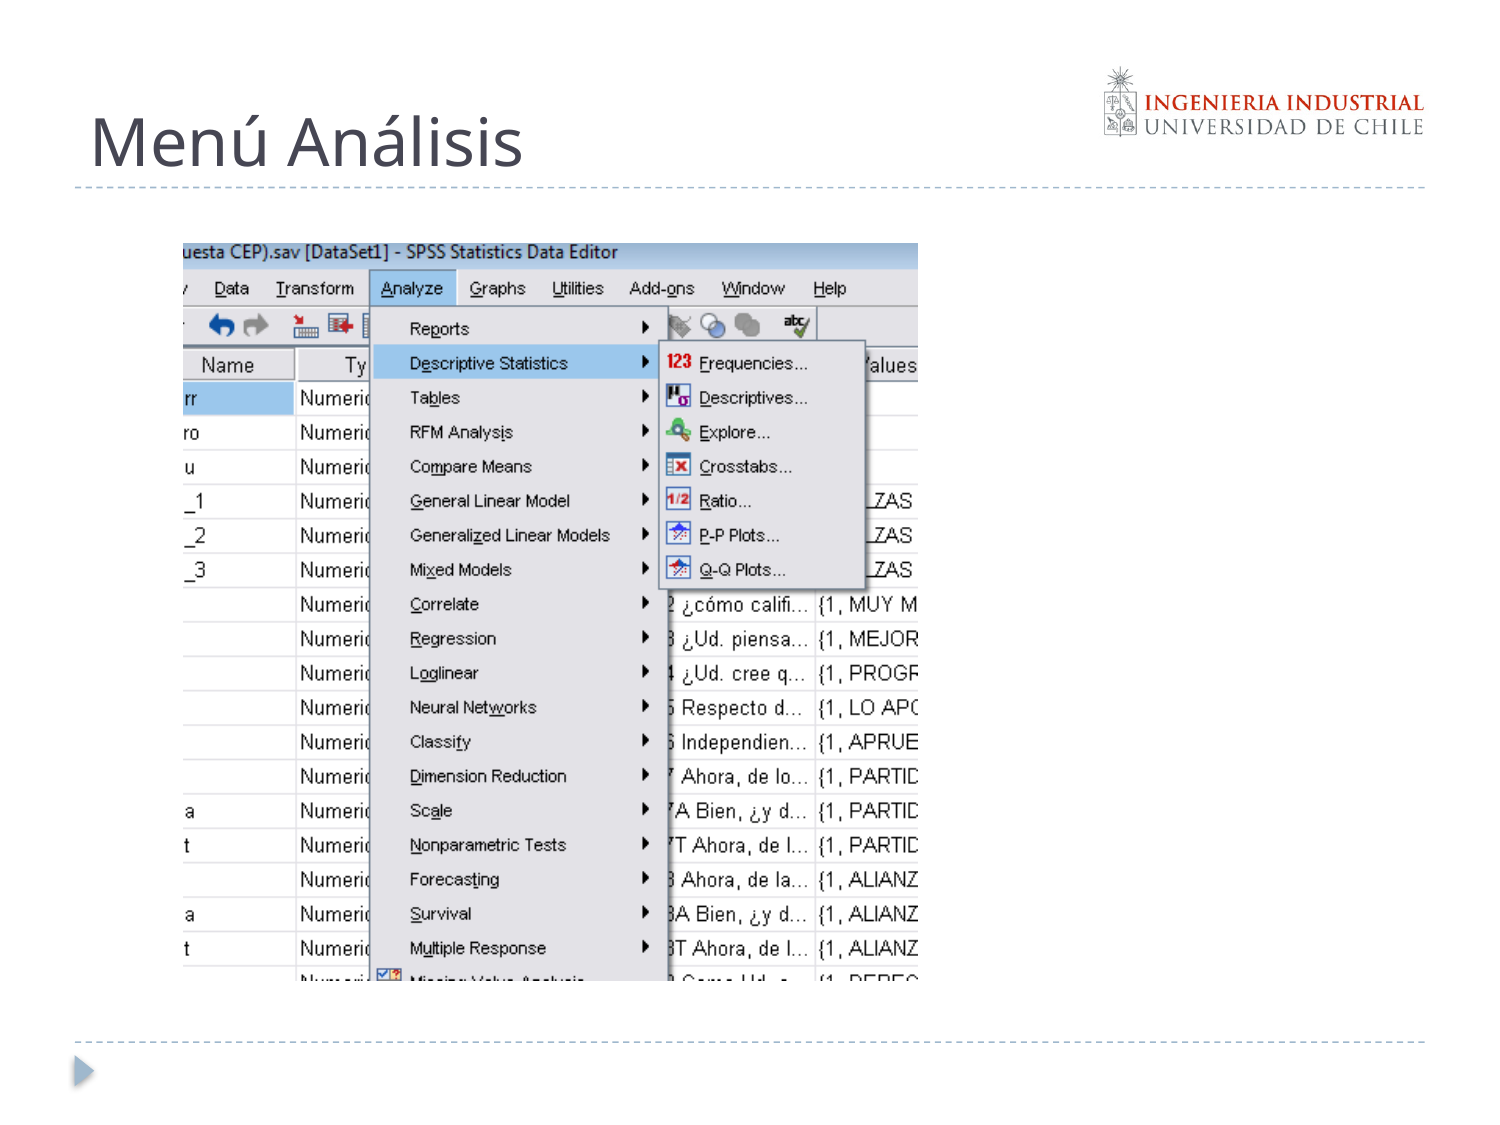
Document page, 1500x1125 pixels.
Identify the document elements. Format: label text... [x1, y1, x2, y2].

picture [1080, 42, 1448, 178]
title Menú Análisis [75, 24, 1425, 188]
picture [182, 243, 918, 982]
